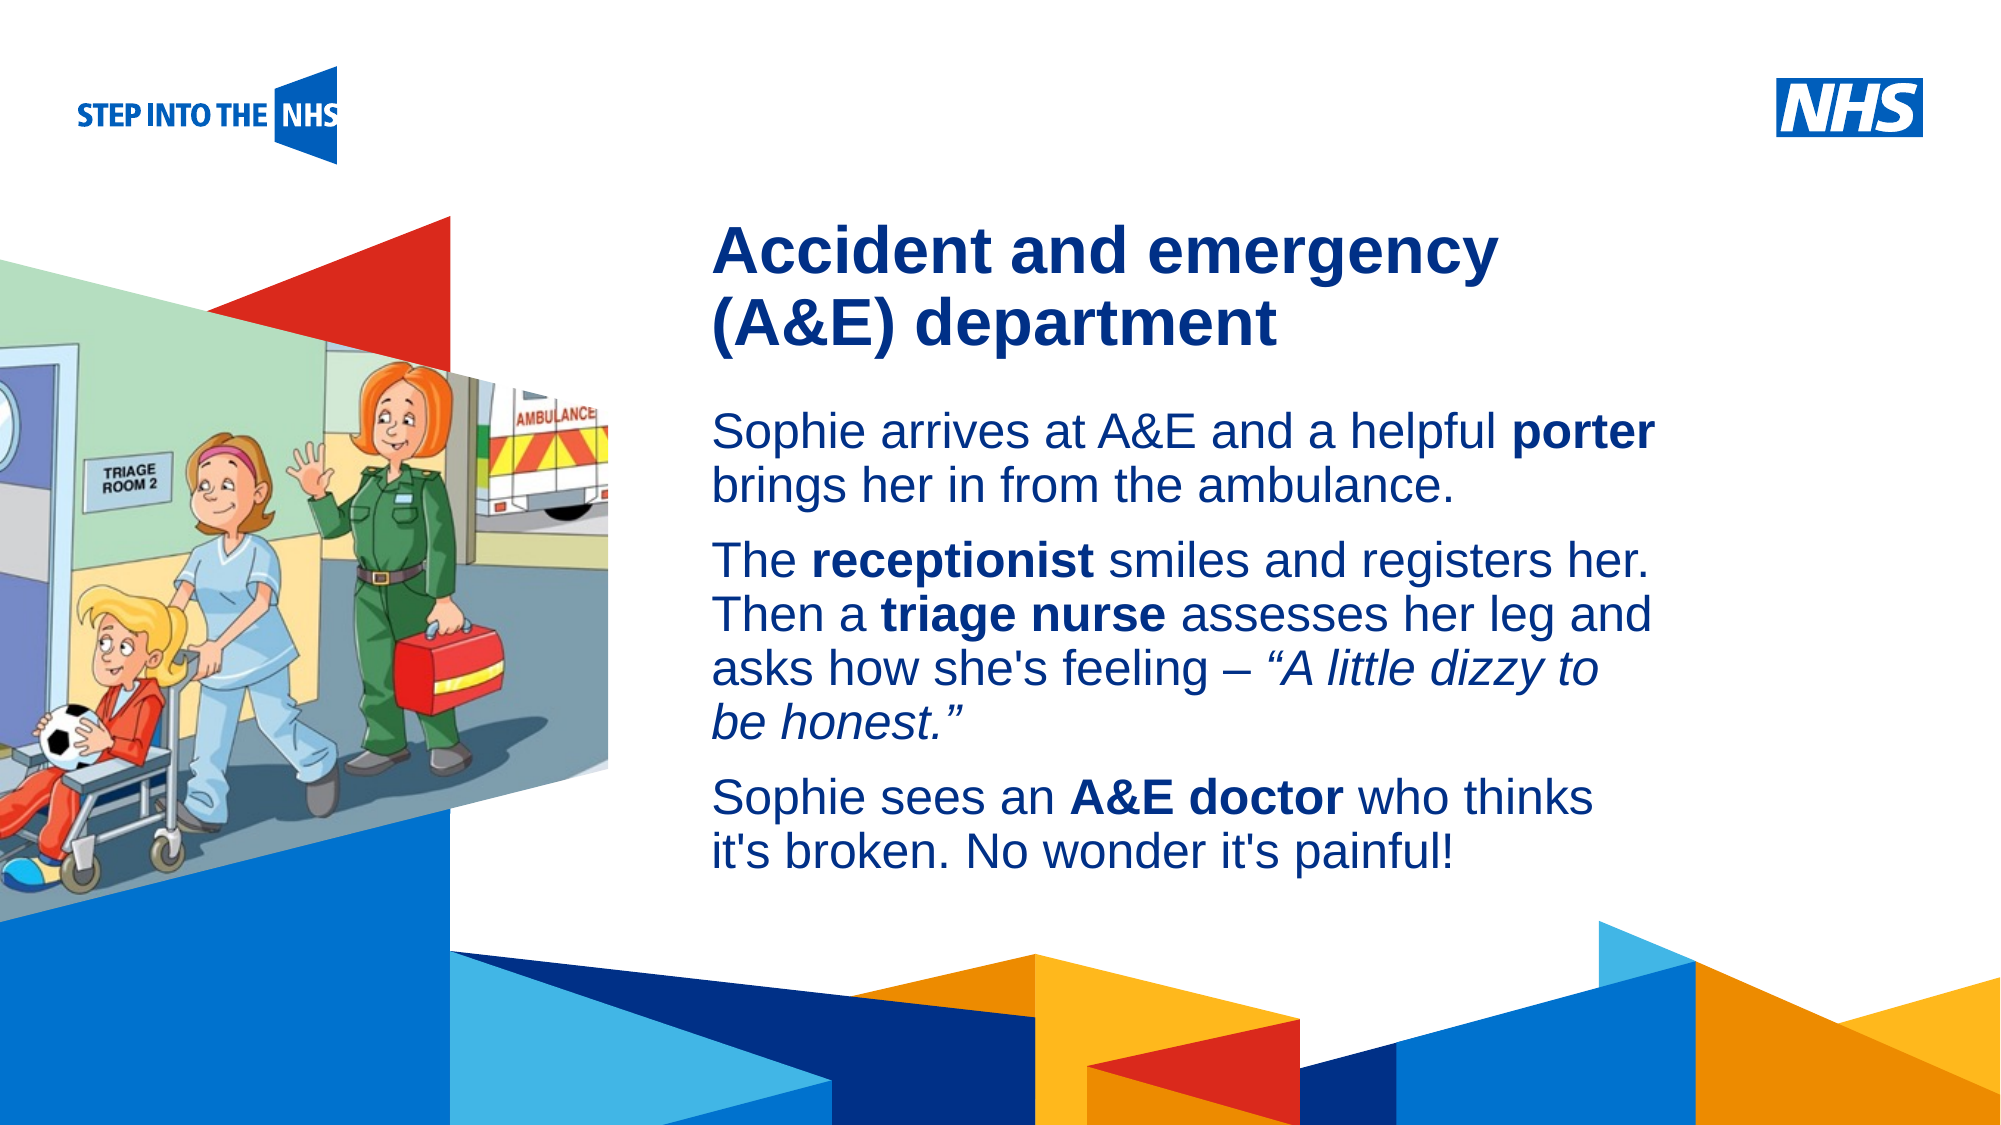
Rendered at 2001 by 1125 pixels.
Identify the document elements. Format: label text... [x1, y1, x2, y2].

list Sophie arrives at A&E and a helpful porter brings her in from the ambulance. The receptionist smiles and registers her. Then a triage nurse assesses her leg and asks how she's feeling – “A little dizzy to be honest.” Sophie sees an A&E doctor who thinks it's broken. No wonder it's painful! [711, 405, 1767, 958]
title Accident and emergency (A&E) department [711, 216, 1932, 303]
picture [0, 259, 609, 923]
